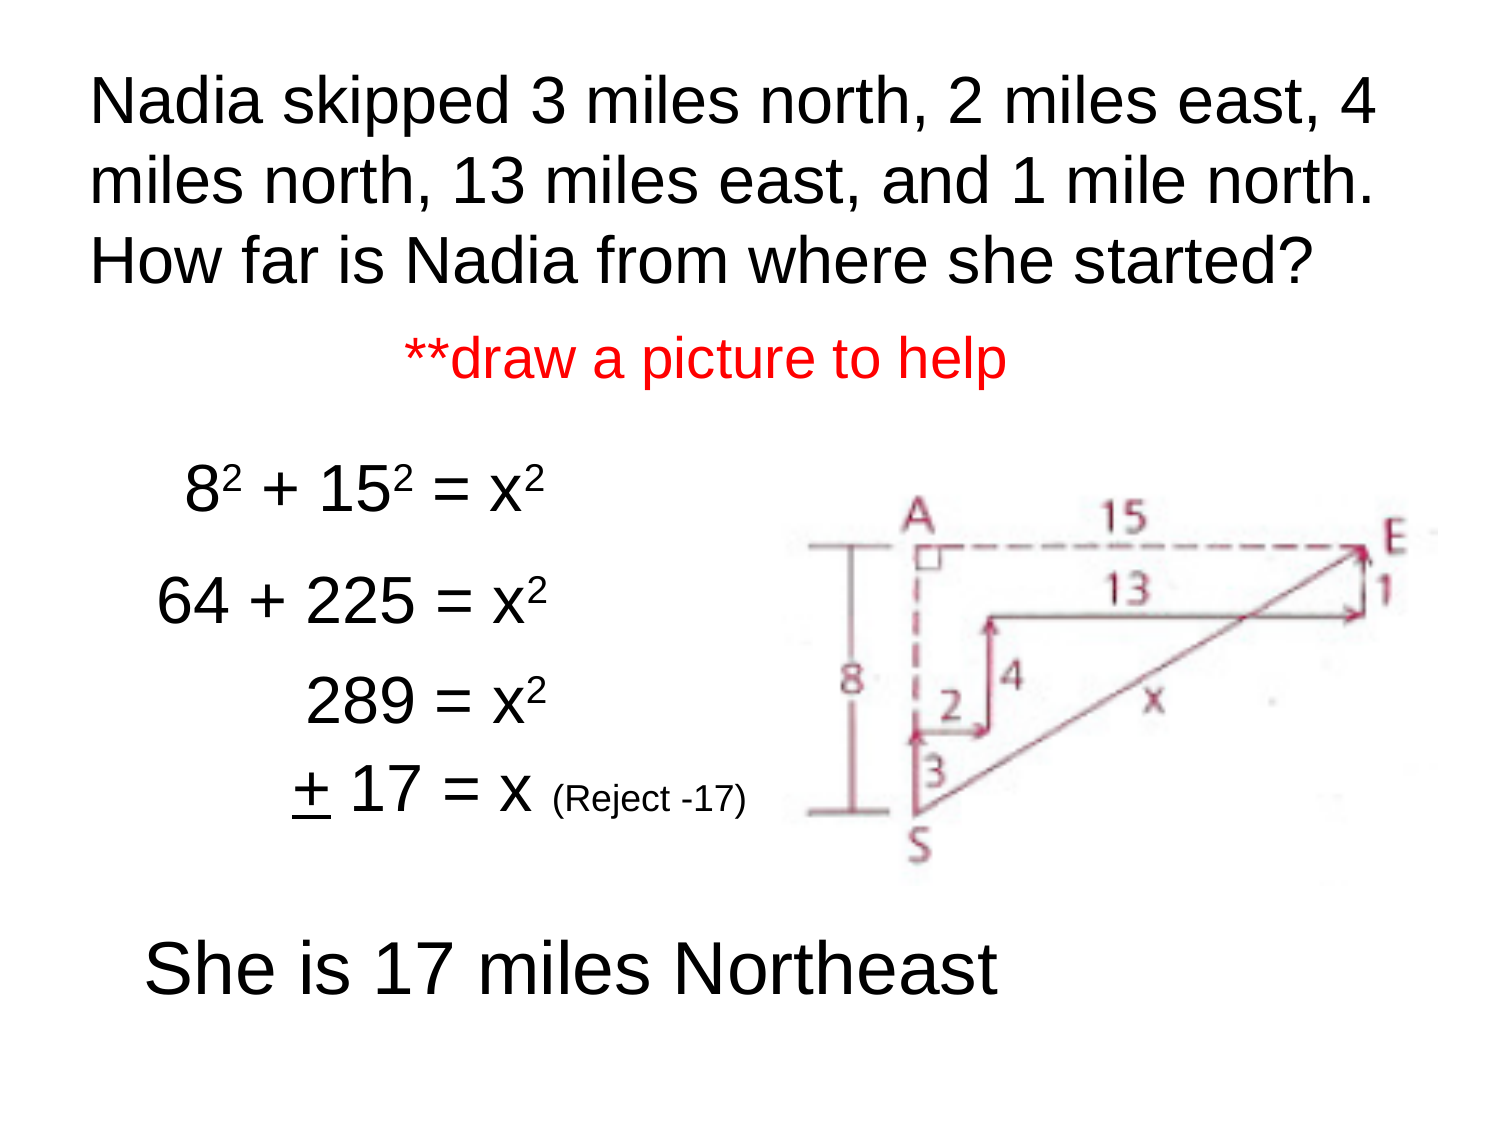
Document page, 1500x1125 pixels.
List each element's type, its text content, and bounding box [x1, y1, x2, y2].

text_box She is 17 miles Northeast [129, 912, 1014, 1018]
text_box 64 + 225 = x2 [141, 549, 564, 645]
text_box **draw a picture to help [390, 312, 1025, 398]
text_box + 17 = x (Reject -17) [277, 737, 763, 833]
text_box Nadia skipped 3 miles north, 2 miles east, 4 miles north, 13 miles east, and 1 mile north. How far is Nadia from where she started? [74, 49, 1425, 305]
picture [774, 474, 1438, 886]
text_box 289 = x2 [290, 649, 563, 737]
text_box 82 + 152 = x2 [169, 437, 561, 533]
